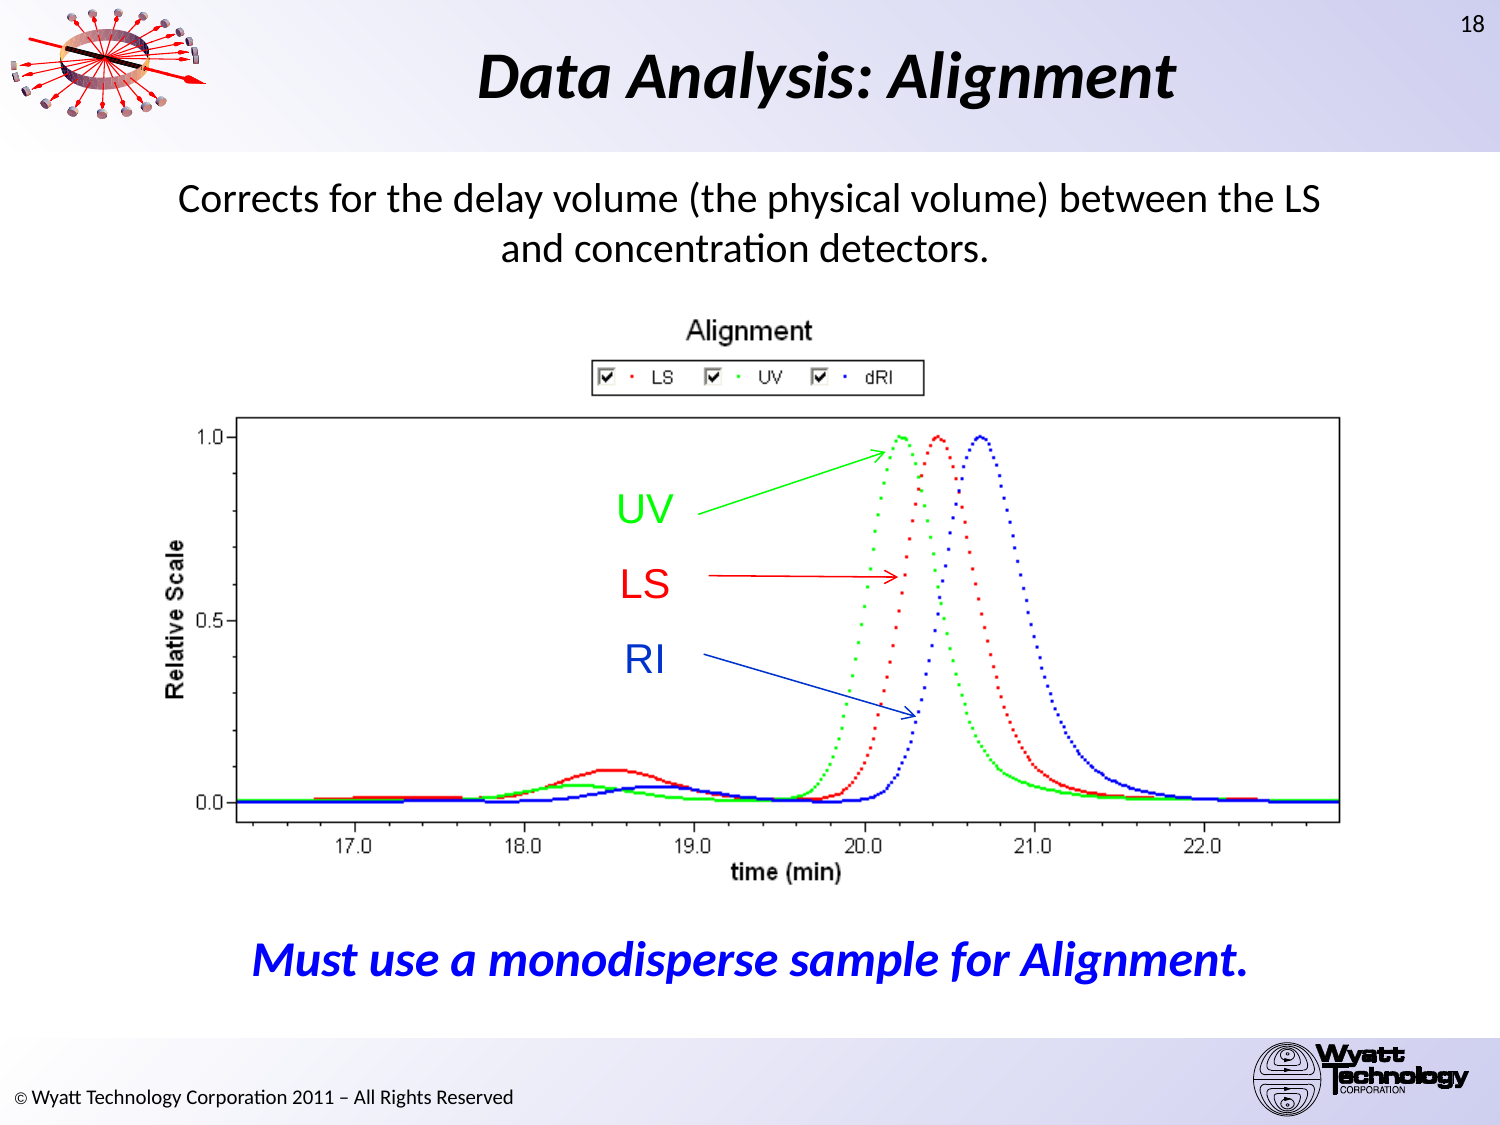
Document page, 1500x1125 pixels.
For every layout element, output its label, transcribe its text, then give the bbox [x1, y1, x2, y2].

text_box Must use a monodisperse sample for Alignment. [217, 926, 1284, 995]
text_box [148, 312, 1351, 891]
text_box Corrects for the delay volume (the physical volume) between the LS and concentration detectors. [151, 163, 1349, 310]
title Data Analysis: Alignment [217, 25, 1438, 120]
